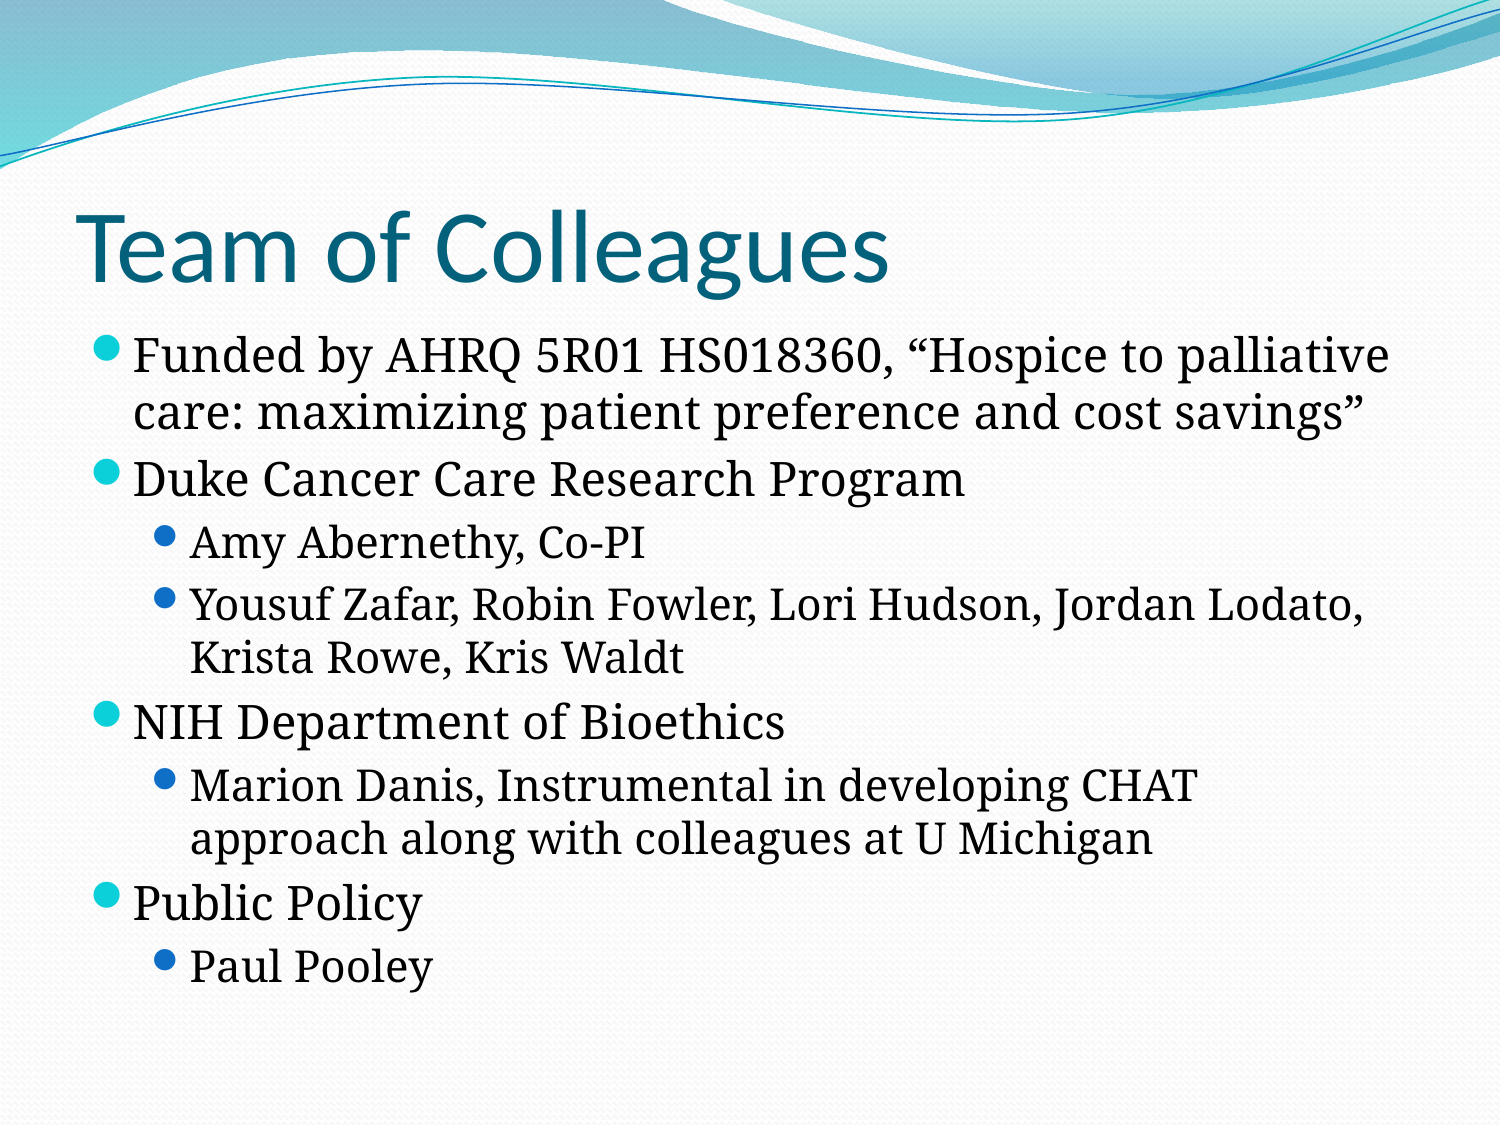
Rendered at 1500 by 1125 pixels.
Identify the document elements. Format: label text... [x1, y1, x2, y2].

title Team of Colleagues [75, 115, 1425, 303]
list Funded by AHRQ 5R01 HS018360, “Hospice to palliative care: maximizing patient preference and cost savings” Duke Cancer Care Research Program Amy Abernethy, Co-PI Yousuf Zafar, Robin Fowler, Lori Hudson, Jordan Lodato, Krista Rowe, Kris Waldt NIH Department of Bioethics Marion Danis, Instrumental in developing CHAT approach along with colleagues at U Michigan Public Policy Paul Pooley [75, 317, 1425, 1038]
